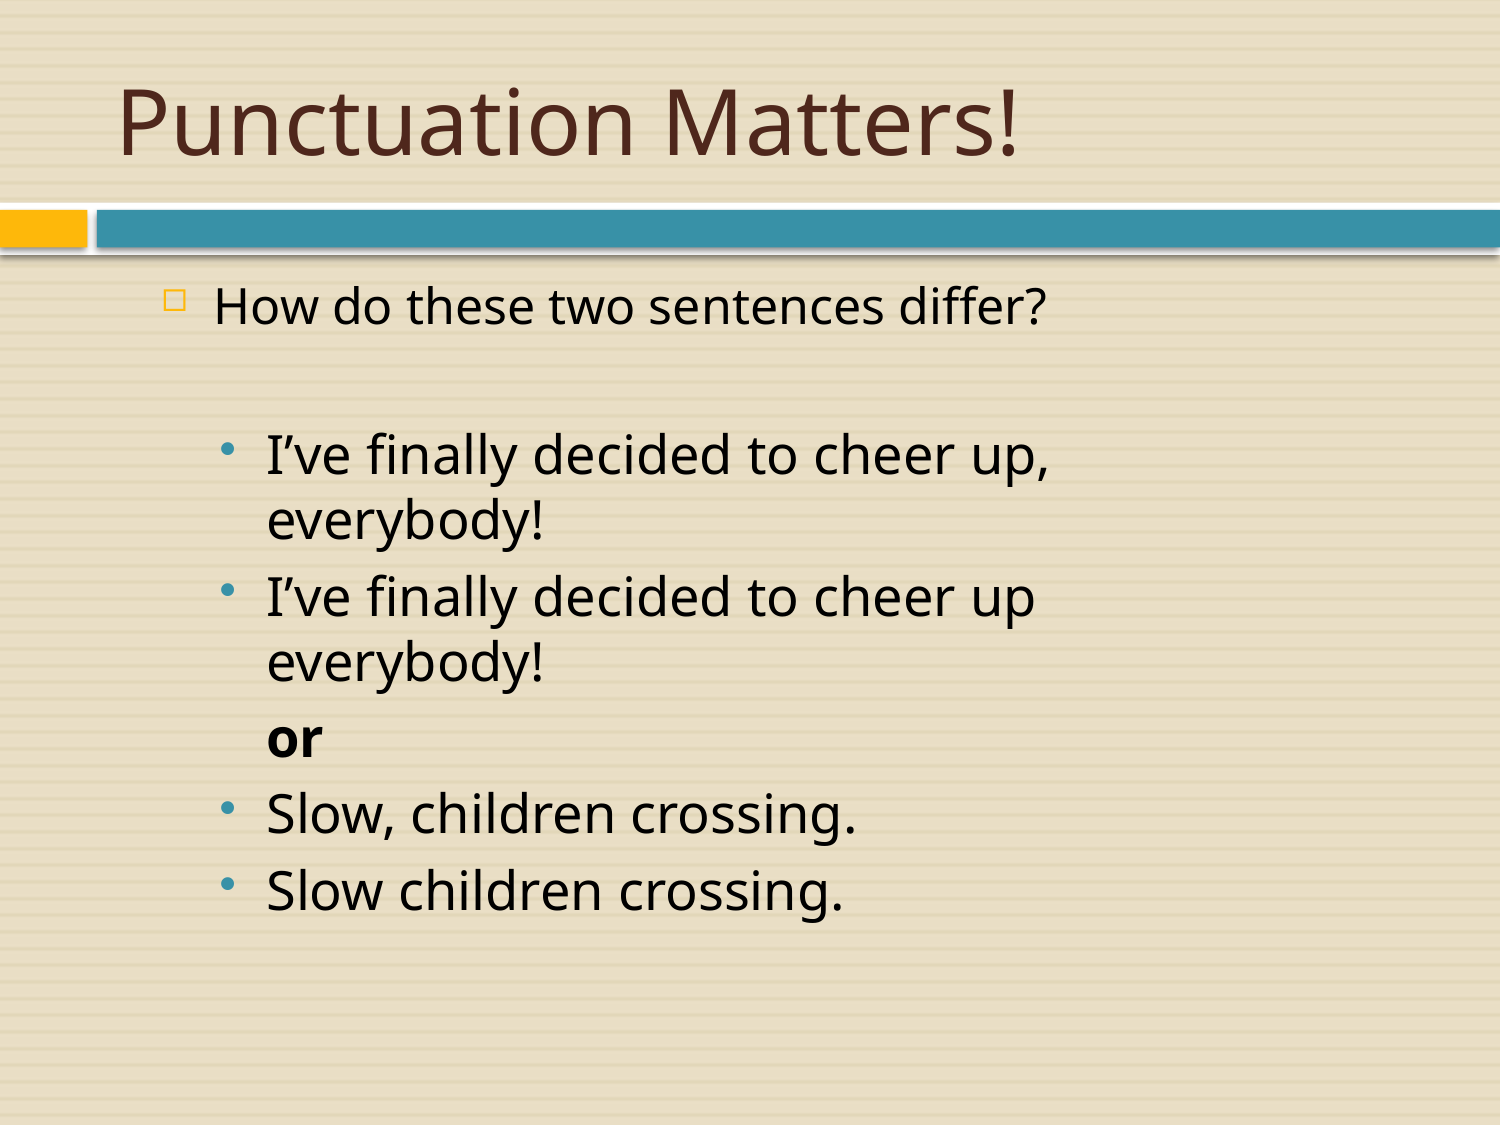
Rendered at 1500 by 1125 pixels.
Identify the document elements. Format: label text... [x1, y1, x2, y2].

list How do these two sentences differ? I’ve finally decided to cheer up, everybody! I’ve finally decided to cheer up everybody! or Slow, children crossing. Slow children crossing. [146, 266, 1307, 810]
title Punctuation Matters! [100, 37, 1439, 201]
